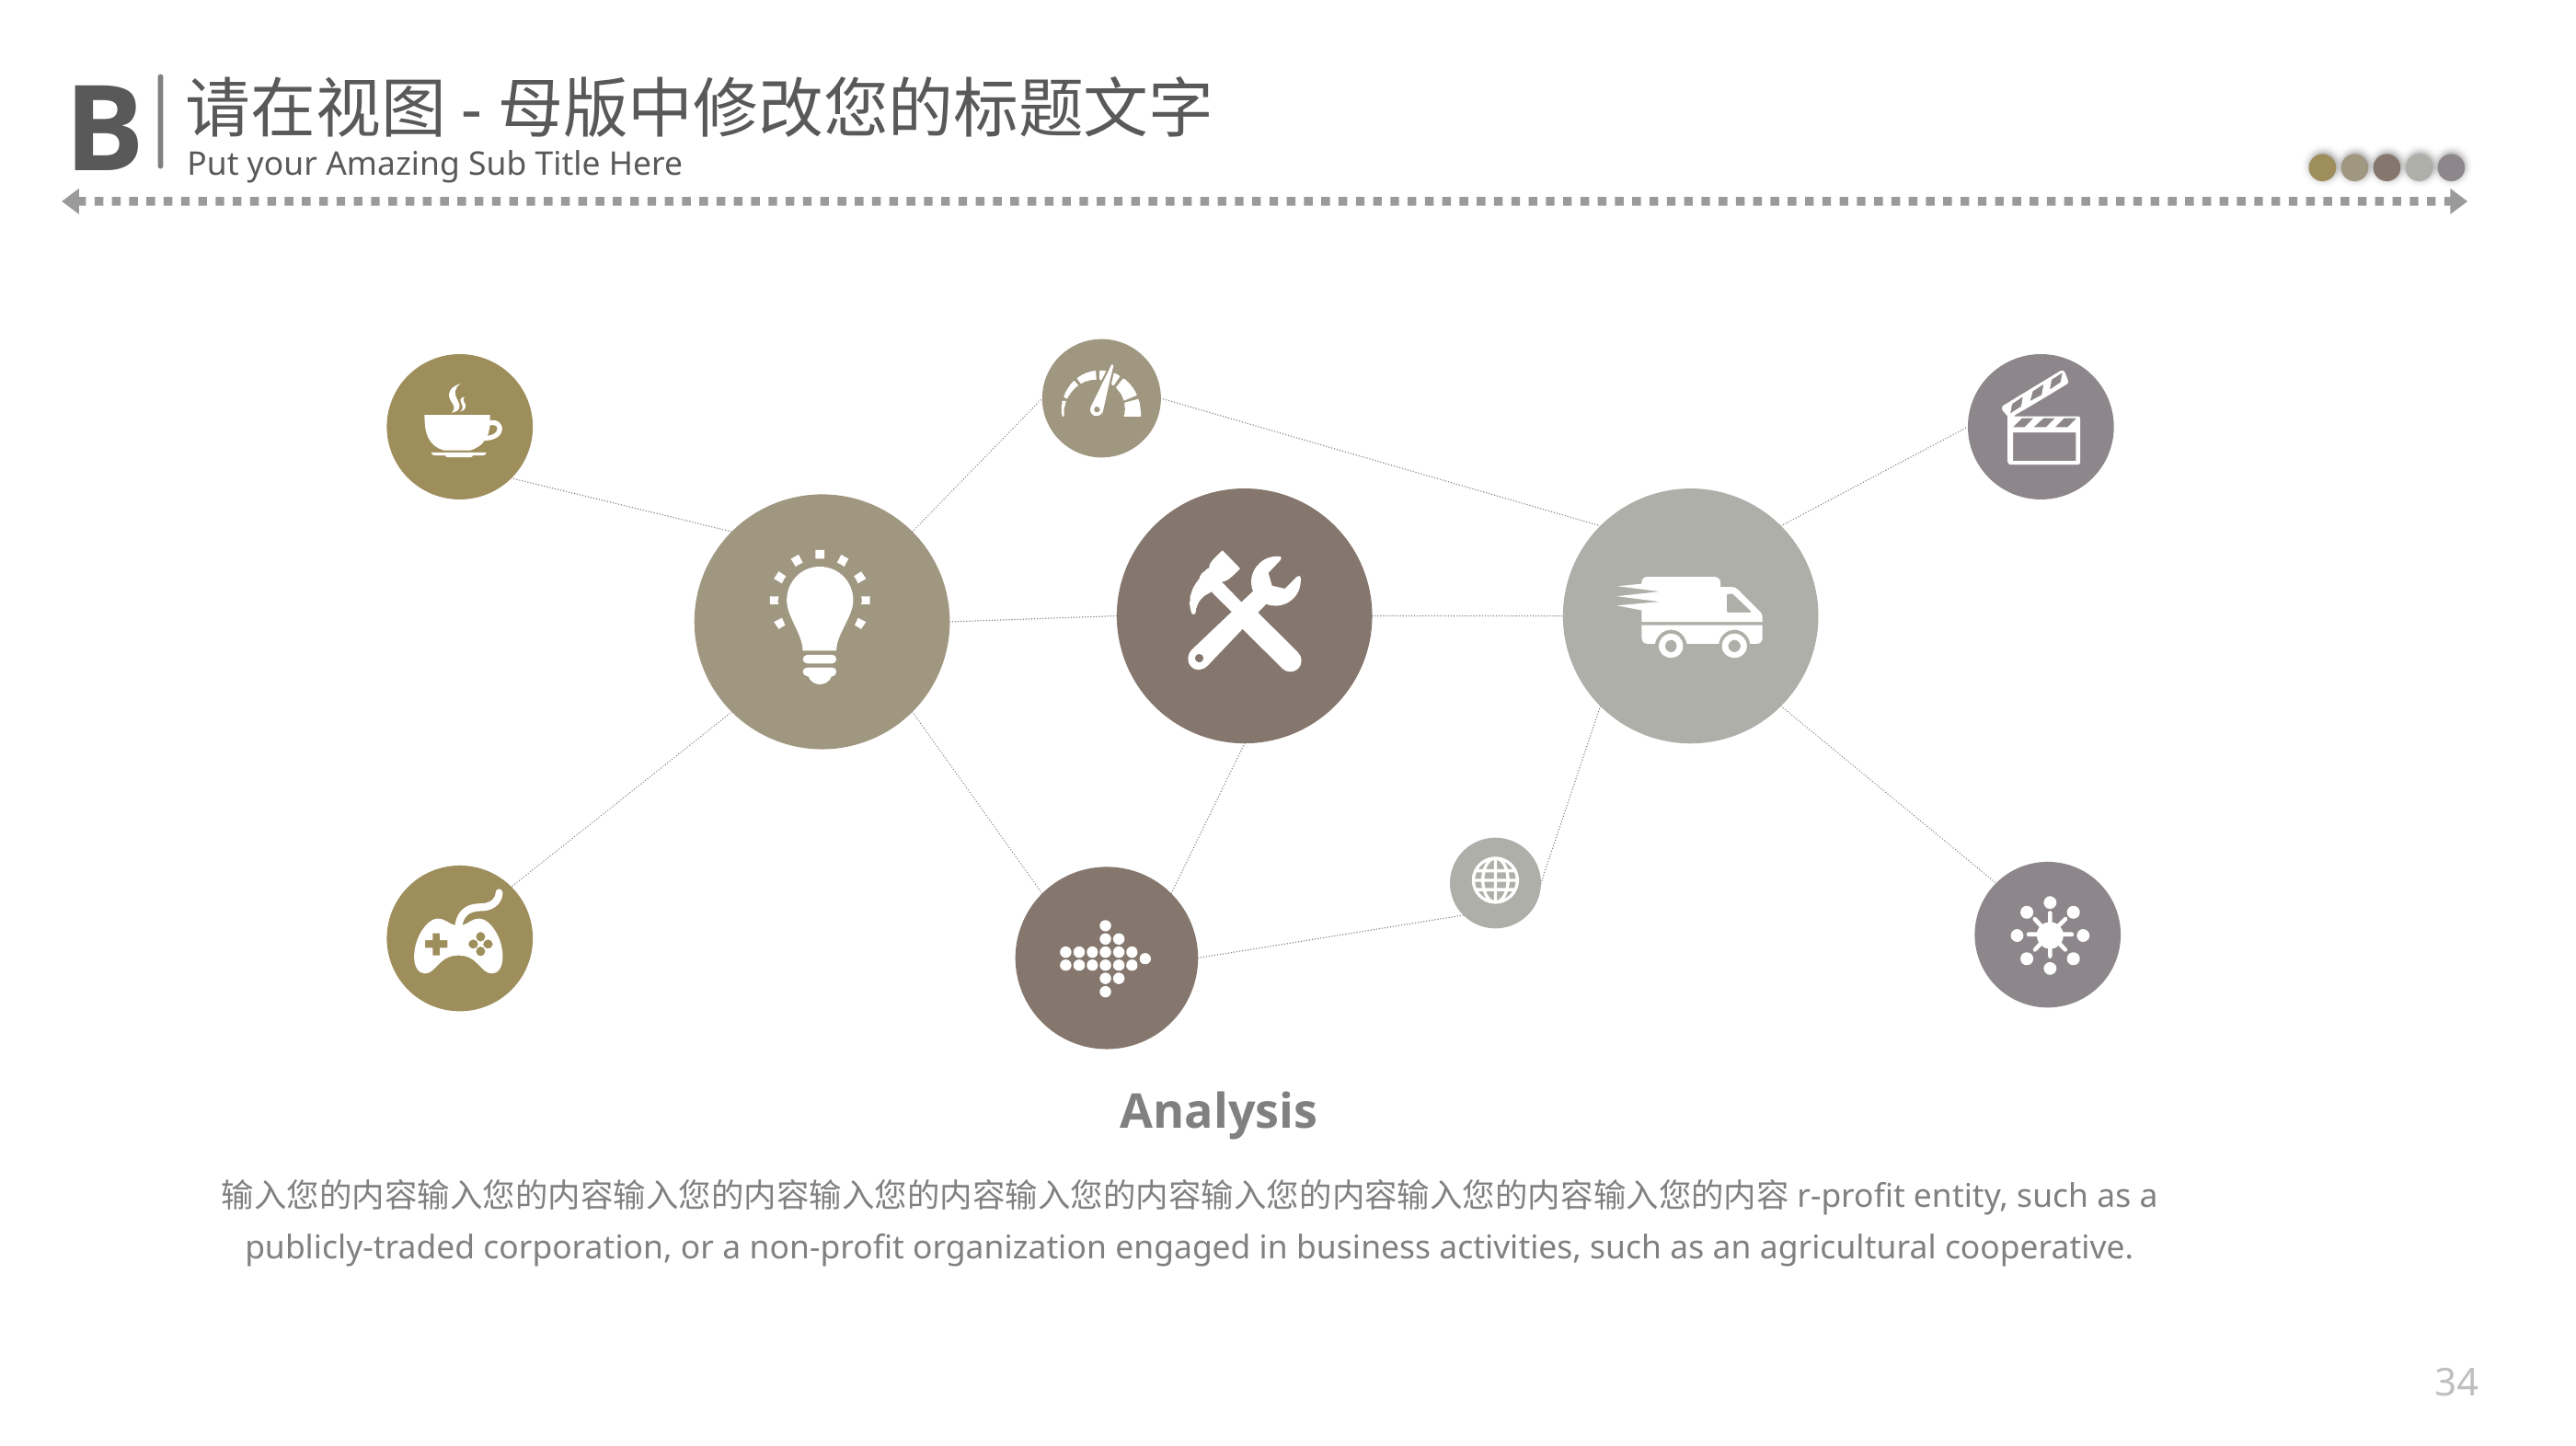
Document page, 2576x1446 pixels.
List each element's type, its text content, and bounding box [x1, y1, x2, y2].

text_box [1974, 861, 2122, 1008]
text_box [1015, 866, 1199, 1050]
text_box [386, 865, 534, 1012]
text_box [1967, 353, 2114, 500]
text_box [694, 494, 950, 750]
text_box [178, 1079, 2202, 1274]
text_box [1041, 339, 1162, 458]
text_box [511, 397, 1996, 958]
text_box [1562, 488, 1819, 744]
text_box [1116, 488, 1373, 744]
text_box 34 [2415, 1352, 2499, 1433]
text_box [386, 353, 534, 500]
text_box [1449, 837, 1542, 929]
